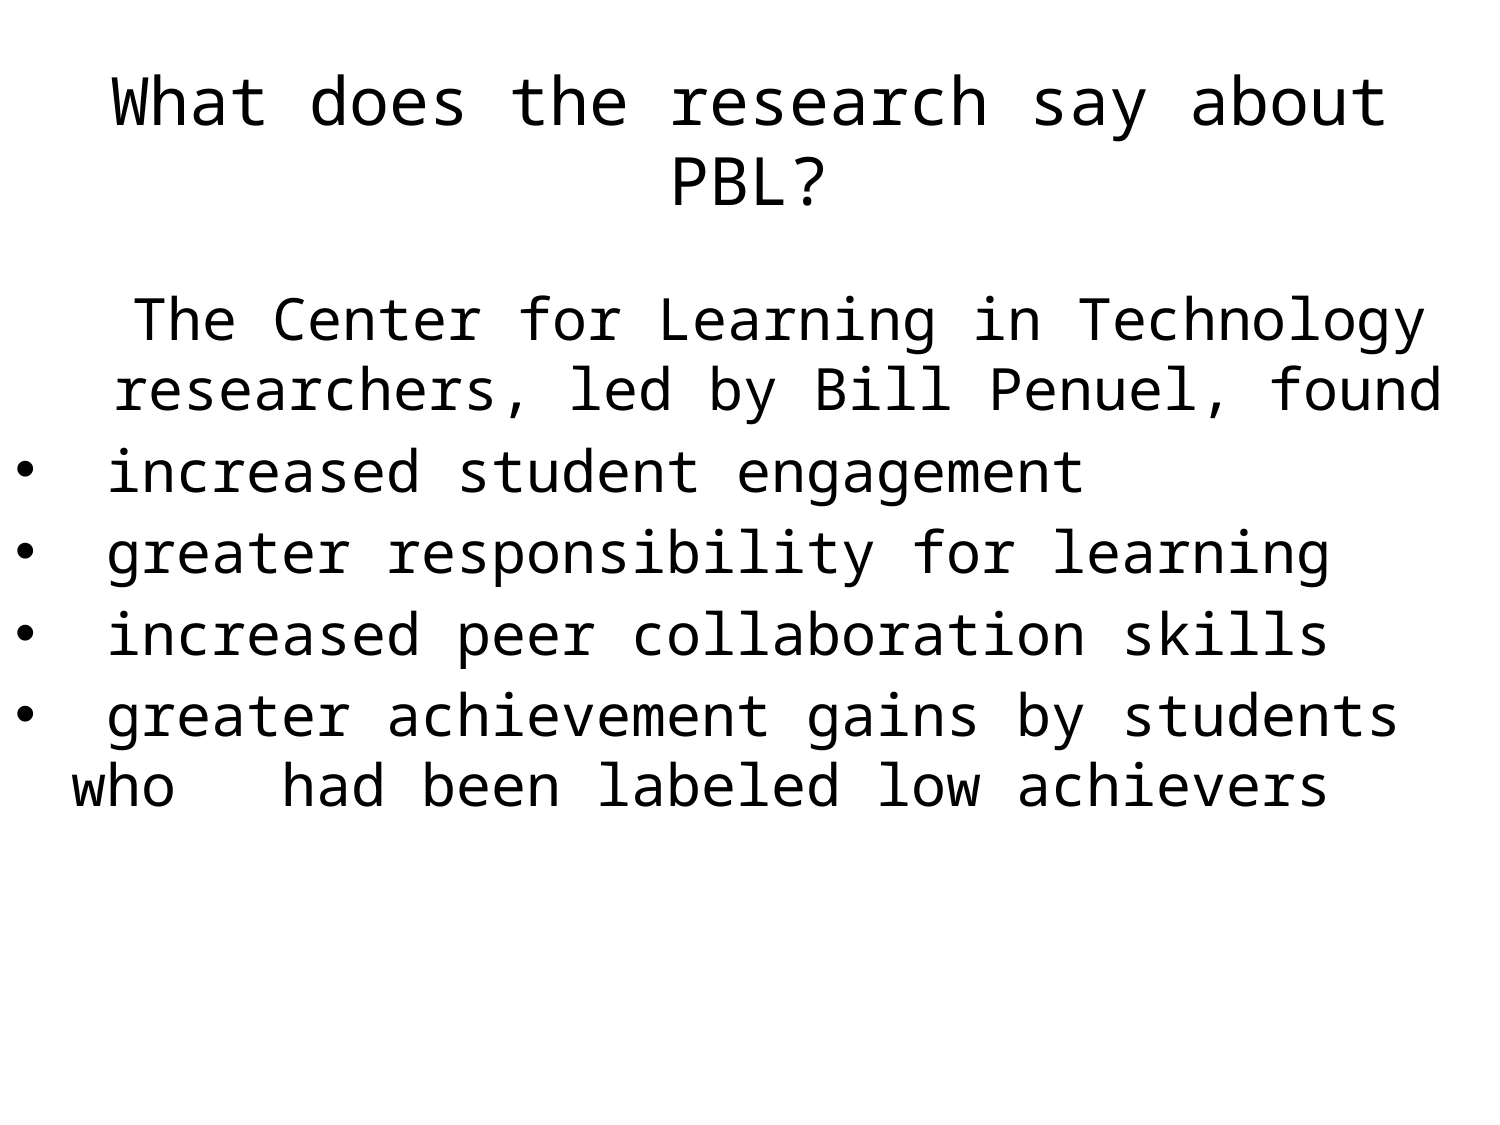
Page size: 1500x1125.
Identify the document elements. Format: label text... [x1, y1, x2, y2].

list The Center for Learning in Technology researchers, led by Bill Penuel, found increased student engagement greater responsibility for learning increased peer collaboration skills greater achievement gains by students who had been labeled low achievers [0, 275, 1500, 886]
title What does the research say about PBL? [75, 45, 1425, 233]
